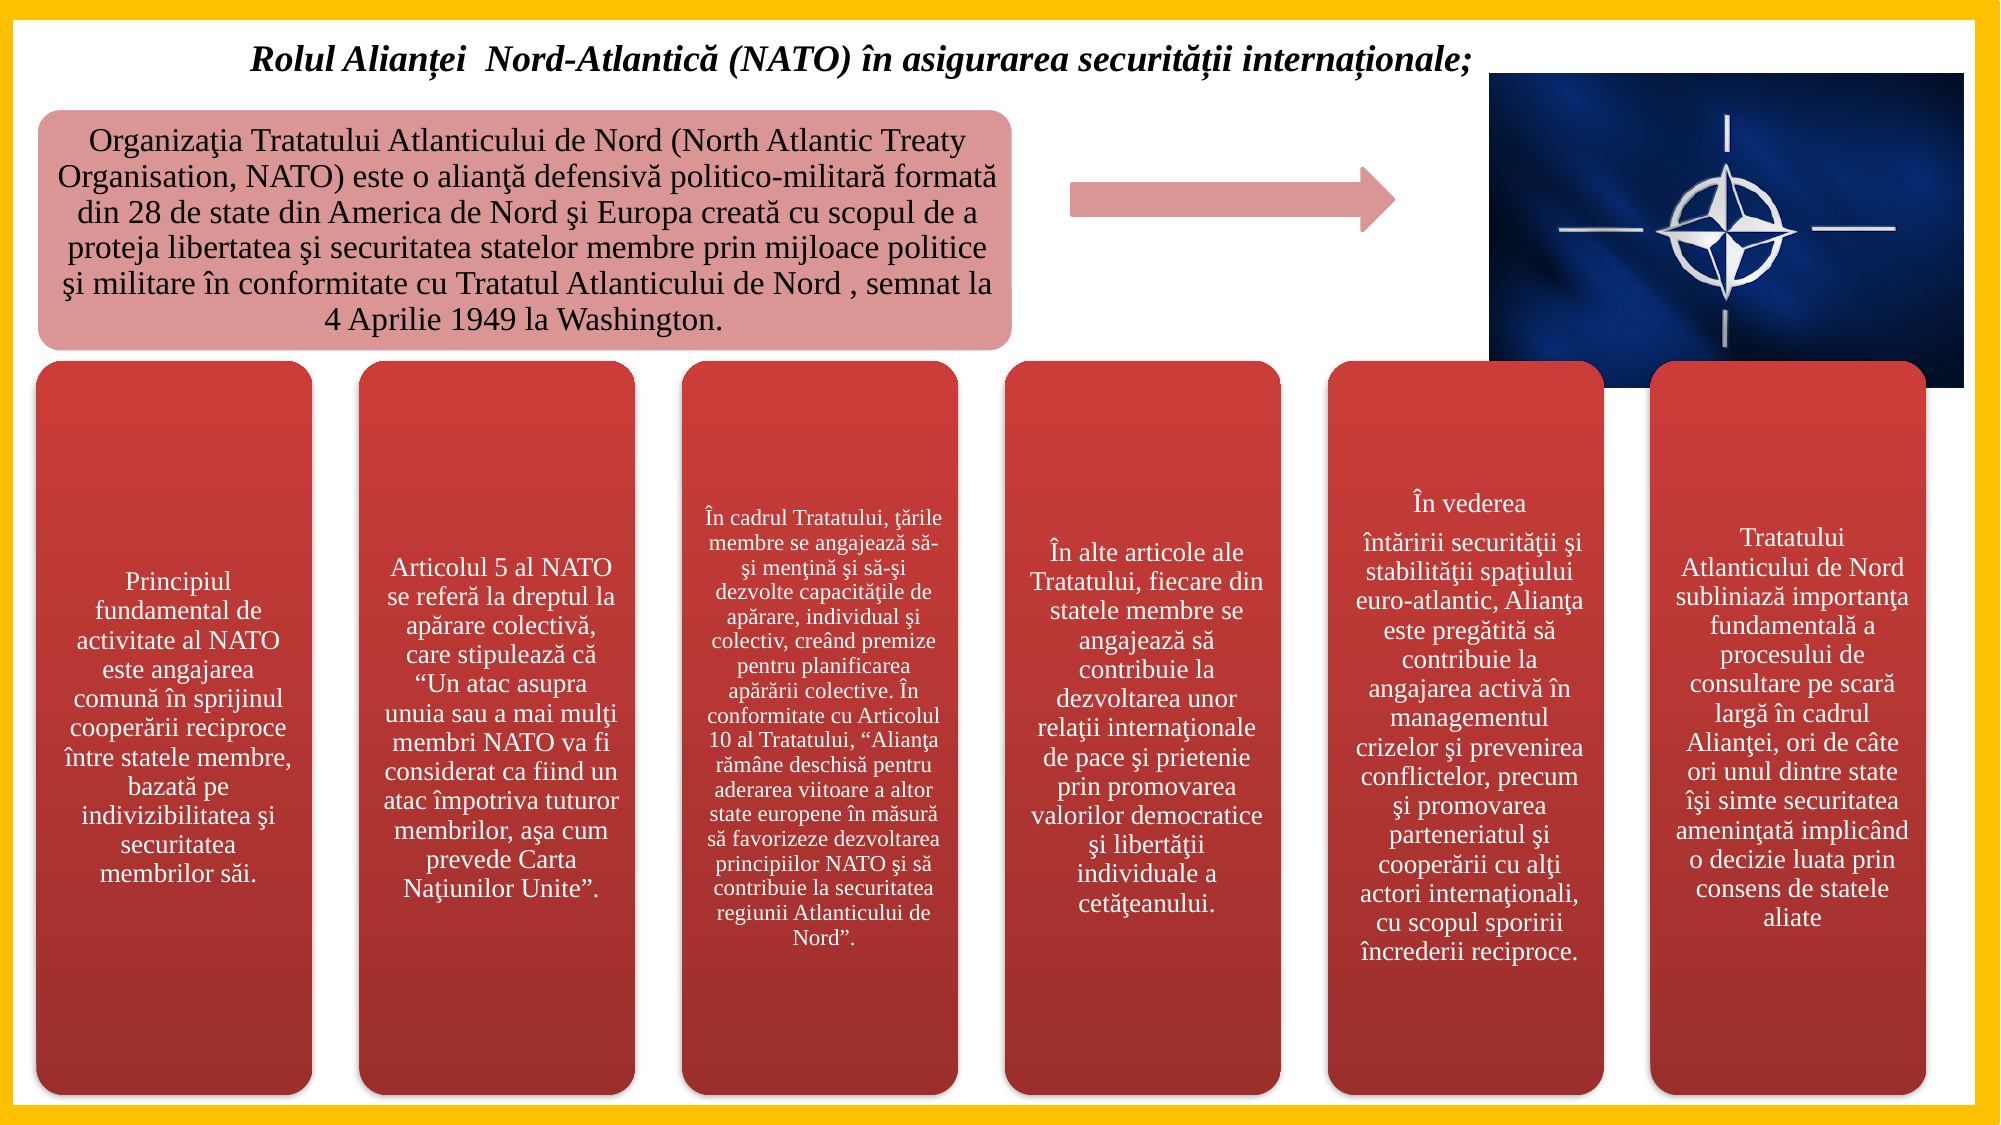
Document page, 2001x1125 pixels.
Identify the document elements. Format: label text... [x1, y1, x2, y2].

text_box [34, 36, 1015, 359]
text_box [34, 360, 1929, 1096]
text_box [1070, 166, 1396, 233]
text_box [0, 5, 1990, 1120]
text_box Rolul Alianței Nord-Atlantică (NATO) în asigurarea securității internaționale; [157, 26, 1568, 86]
picture [1489, 73, 1964, 388]
